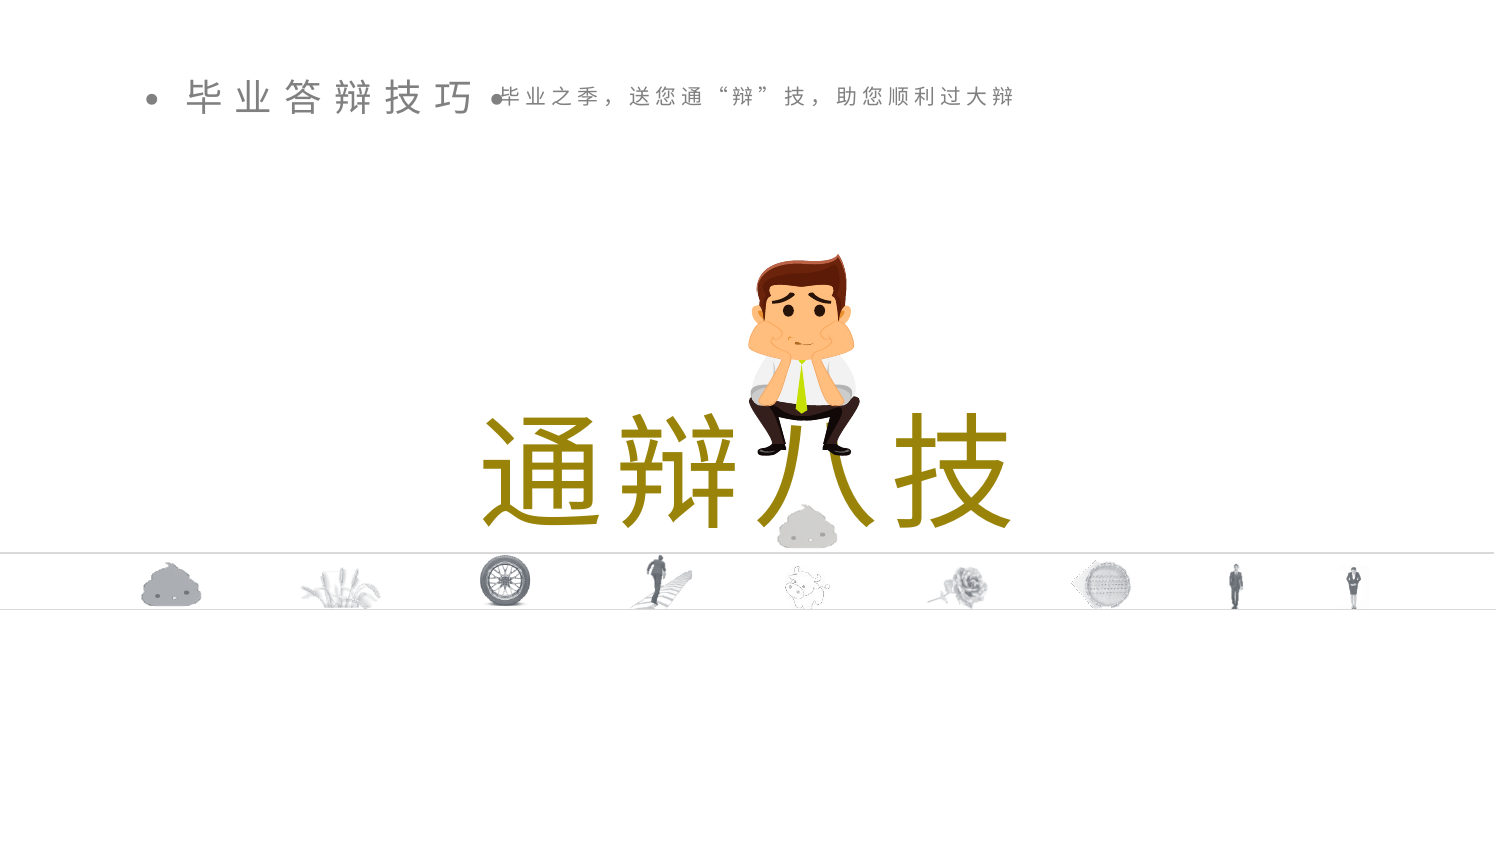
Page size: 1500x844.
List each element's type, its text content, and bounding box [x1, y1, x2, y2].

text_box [0, 552, 1496, 612]
text_box 毕业之季，送您通“辩”技，助您顺利过大辩 [484, 76, 1029, 117]
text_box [742, 253, 866, 458]
text_box ∙毕业答辩技巧∙ [125, 66, 524, 126]
picture [773, 502, 842, 552]
text_box 通辩八技 [463, 386, 1032, 550]
